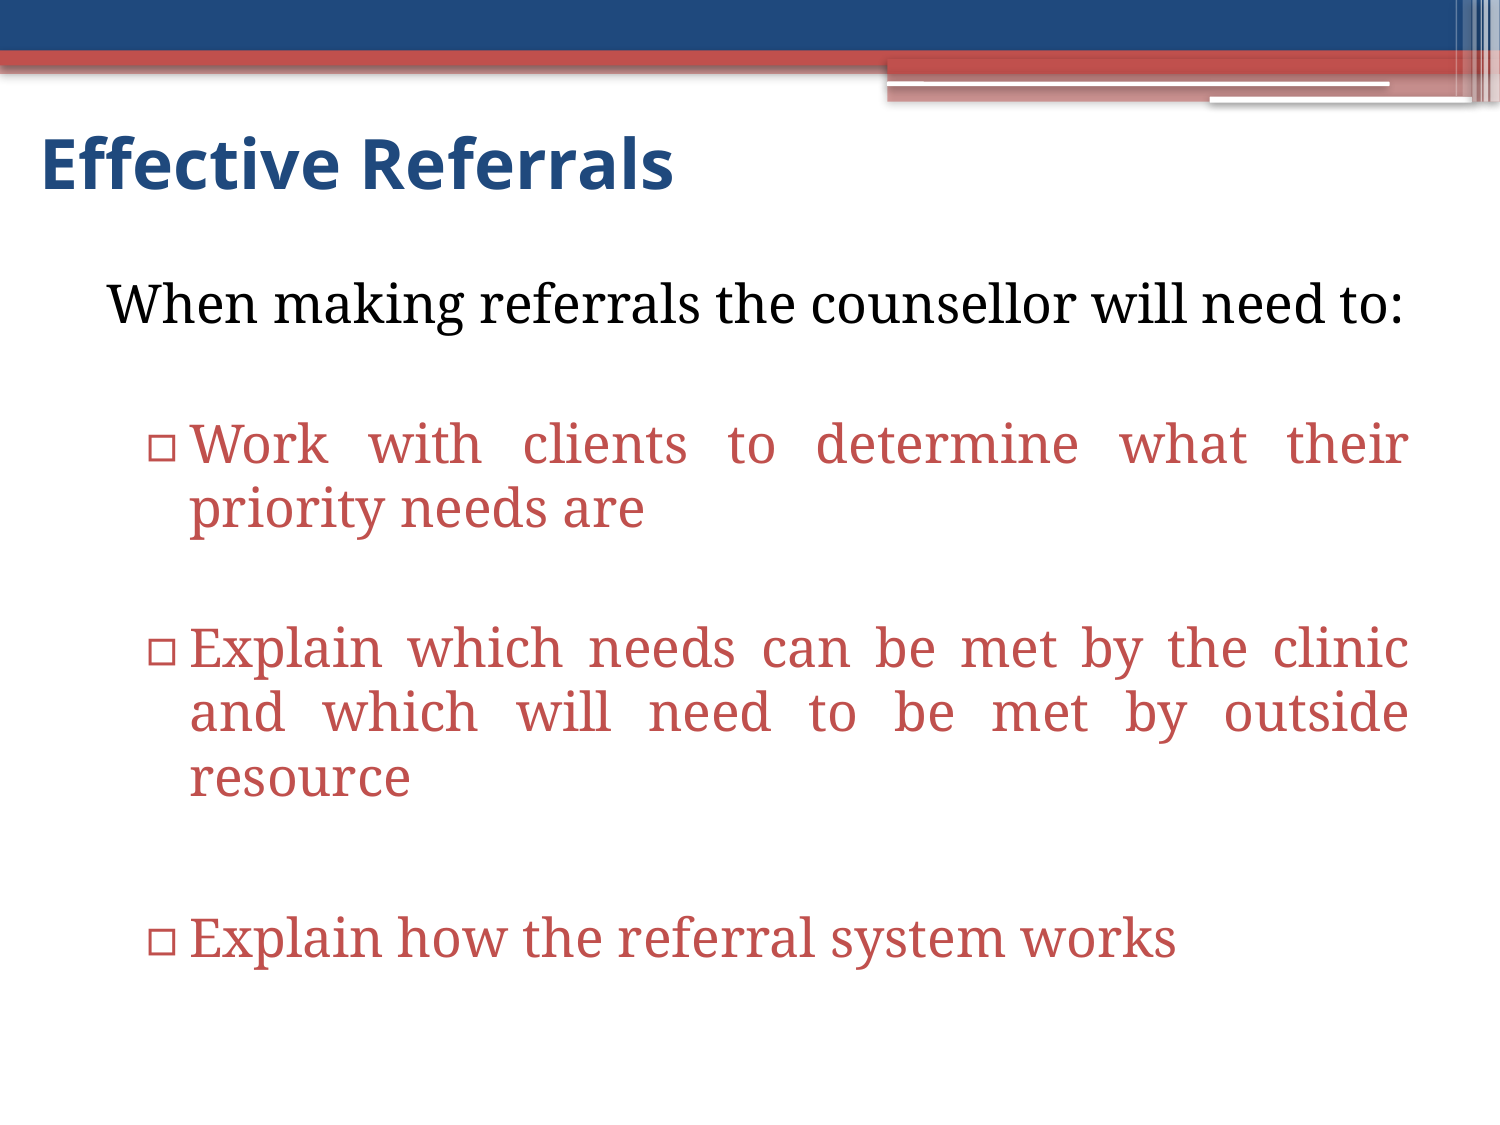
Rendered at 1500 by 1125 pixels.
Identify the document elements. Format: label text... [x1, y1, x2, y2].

list When making referrals the counsellor will need to: Work with clients to determine what their priority needs are Explain which needs can be met by the clinic and which will need to be met by outside resource Explain how the referral system works [75, 262, 1425, 1035]
title Effective Referrals [24, 112, 1375, 288]
